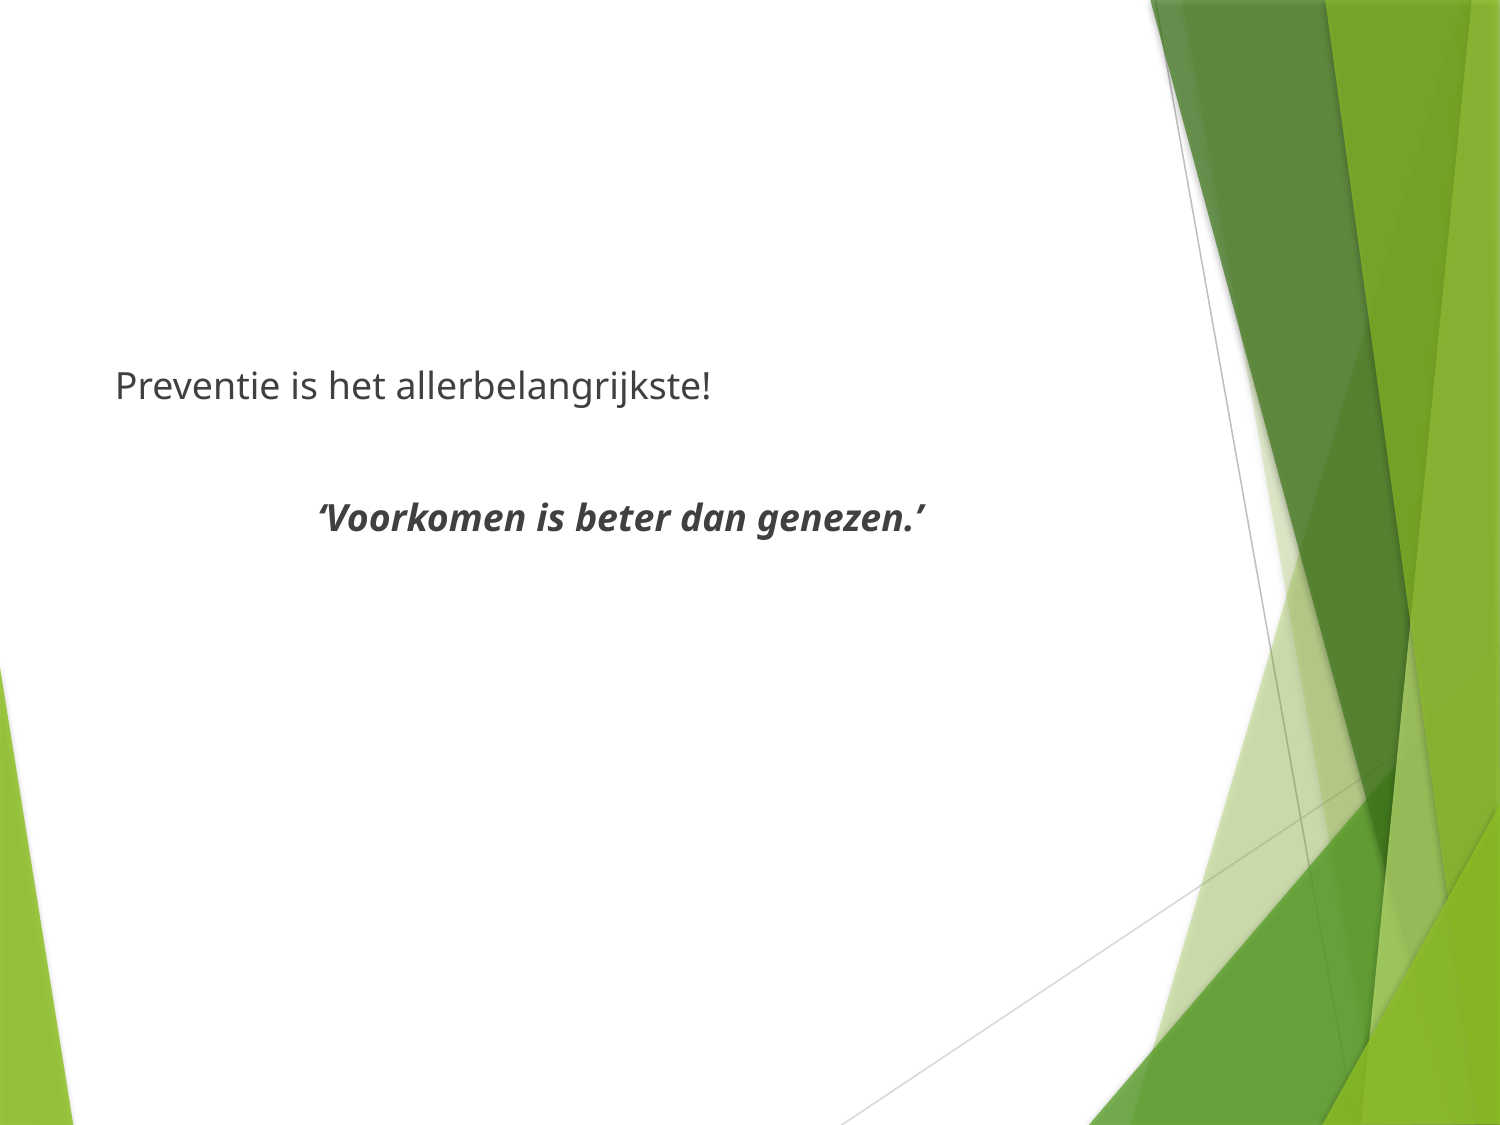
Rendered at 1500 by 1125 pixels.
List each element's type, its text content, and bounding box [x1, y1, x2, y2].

list Preventie is het allerbelangrijkste! ‘Voorkomen is beter dan genezen.’ [99, 354, 1142, 992]
